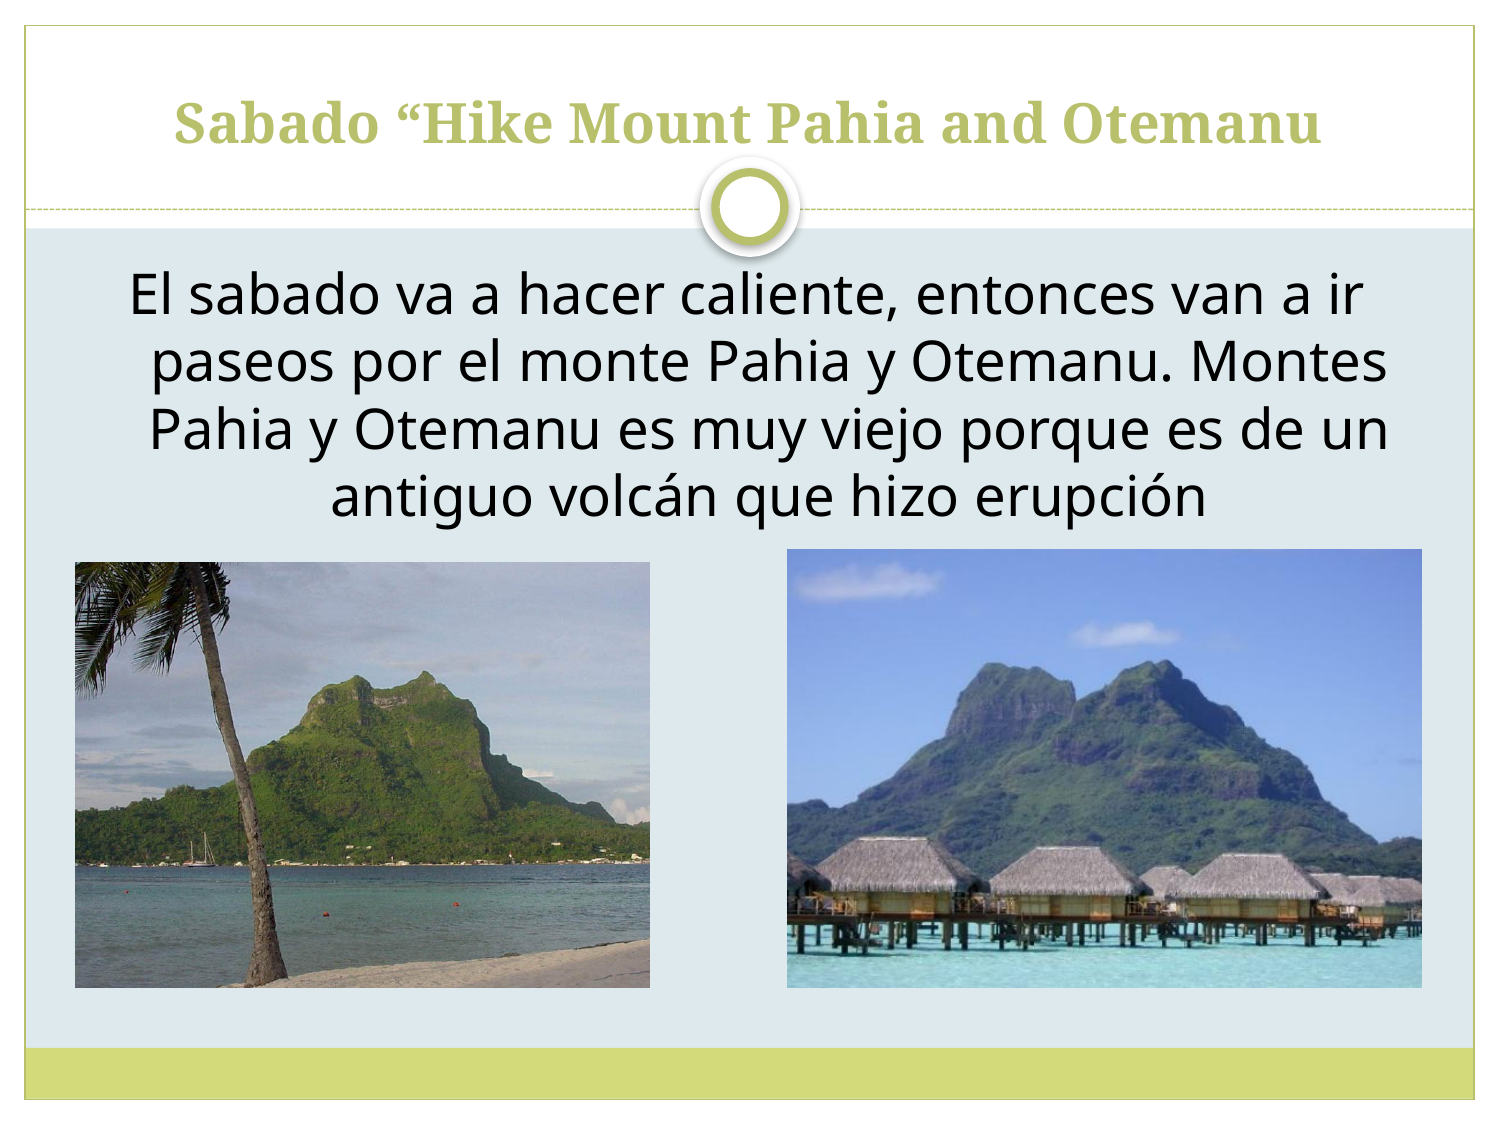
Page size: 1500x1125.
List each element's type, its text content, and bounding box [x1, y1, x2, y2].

title Sabado “Hike Mount Pahia and Otemanu [49, 37, 1450, 162]
picture [74, 562, 651, 988]
list El sabado va a hacer caliente, entonces van a ir paseos por el monte Pahia y Otemanu. Montes Pahia y Otemanu es muy viejo porque es de un antiguo volcán que hizo erupción [49, 250, 1445, 1001]
picture [787, 549, 1423, 988]
